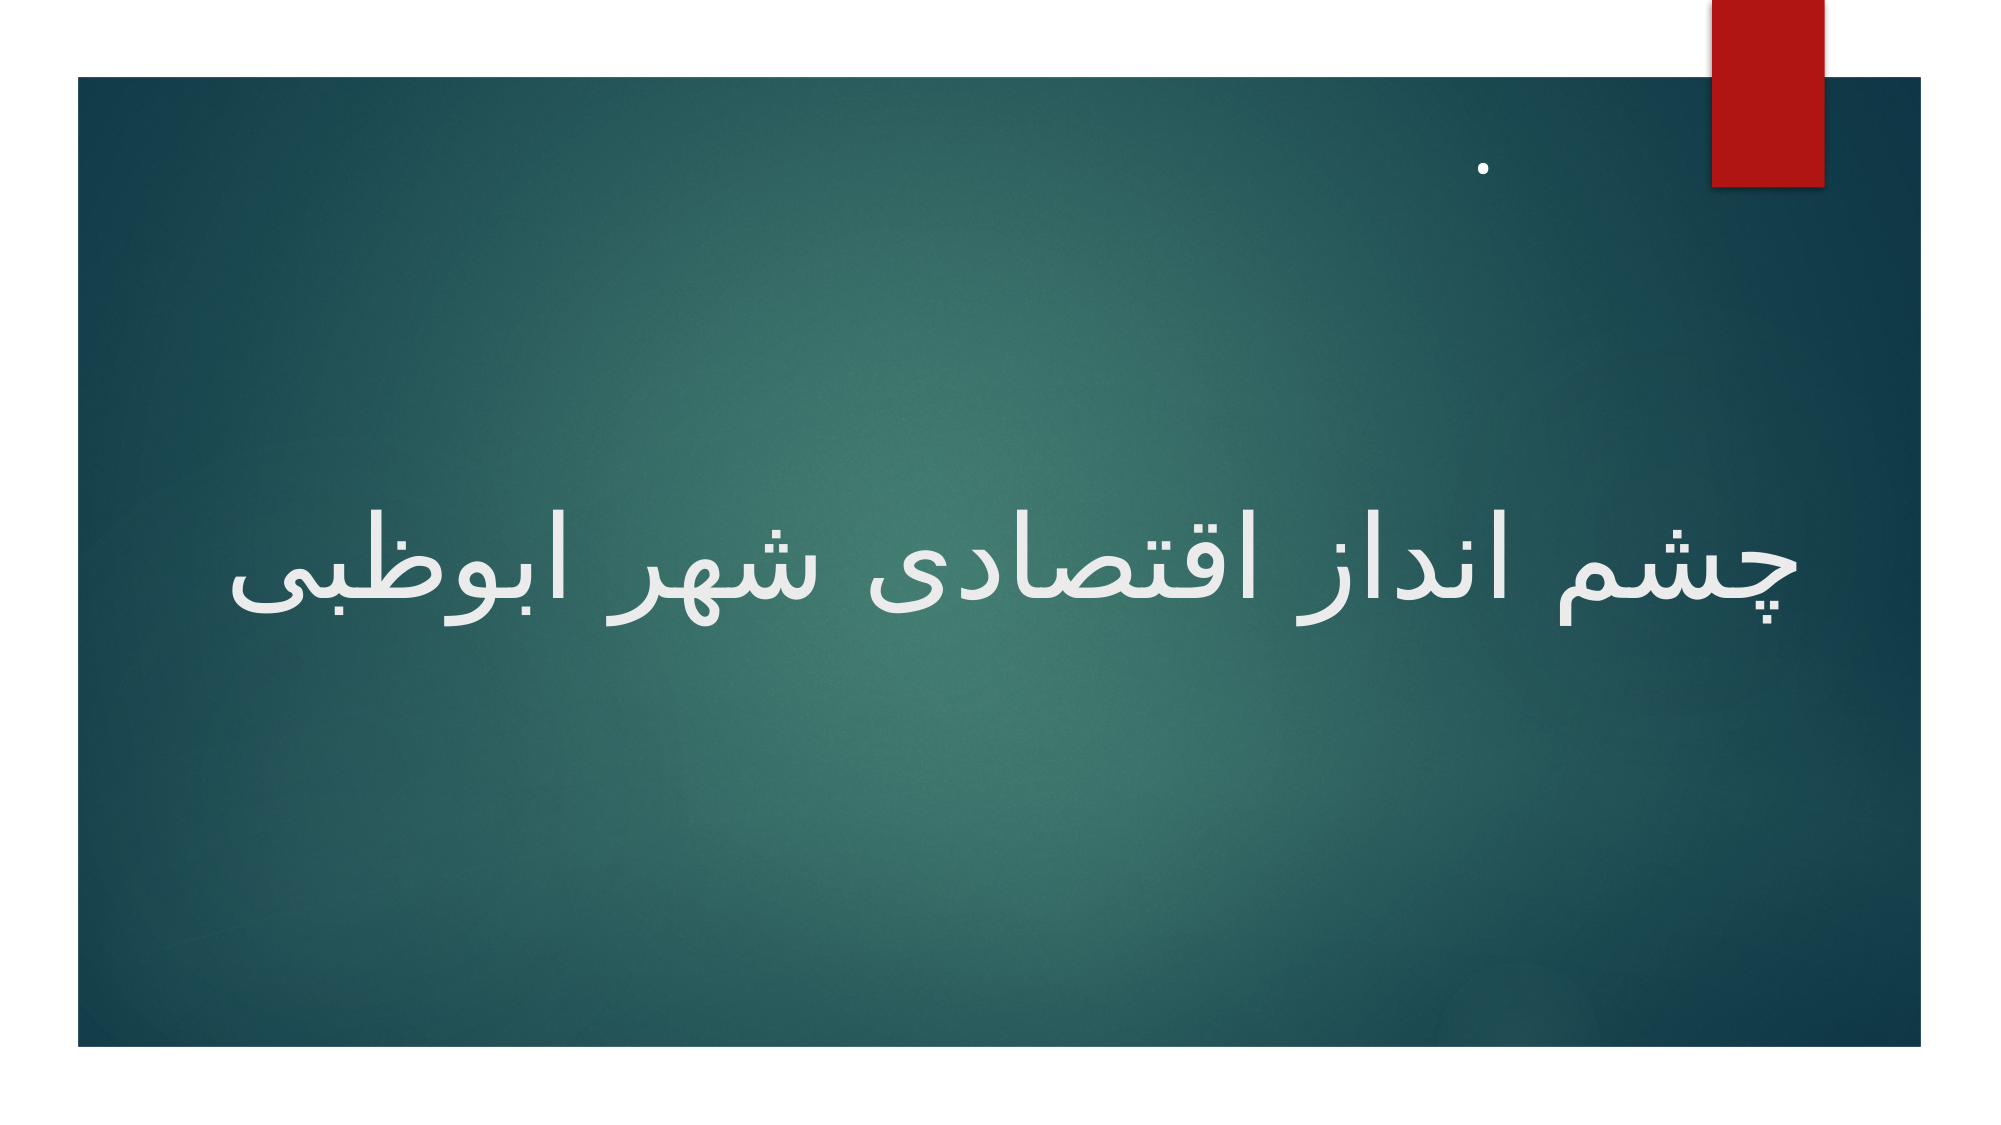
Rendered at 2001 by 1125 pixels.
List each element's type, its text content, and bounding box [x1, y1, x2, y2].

subtitle چشم انداز اقتصادی شهر ابوظبی [149, 371, 1845, 743]
title . [1458, 107, 1891, 198]
